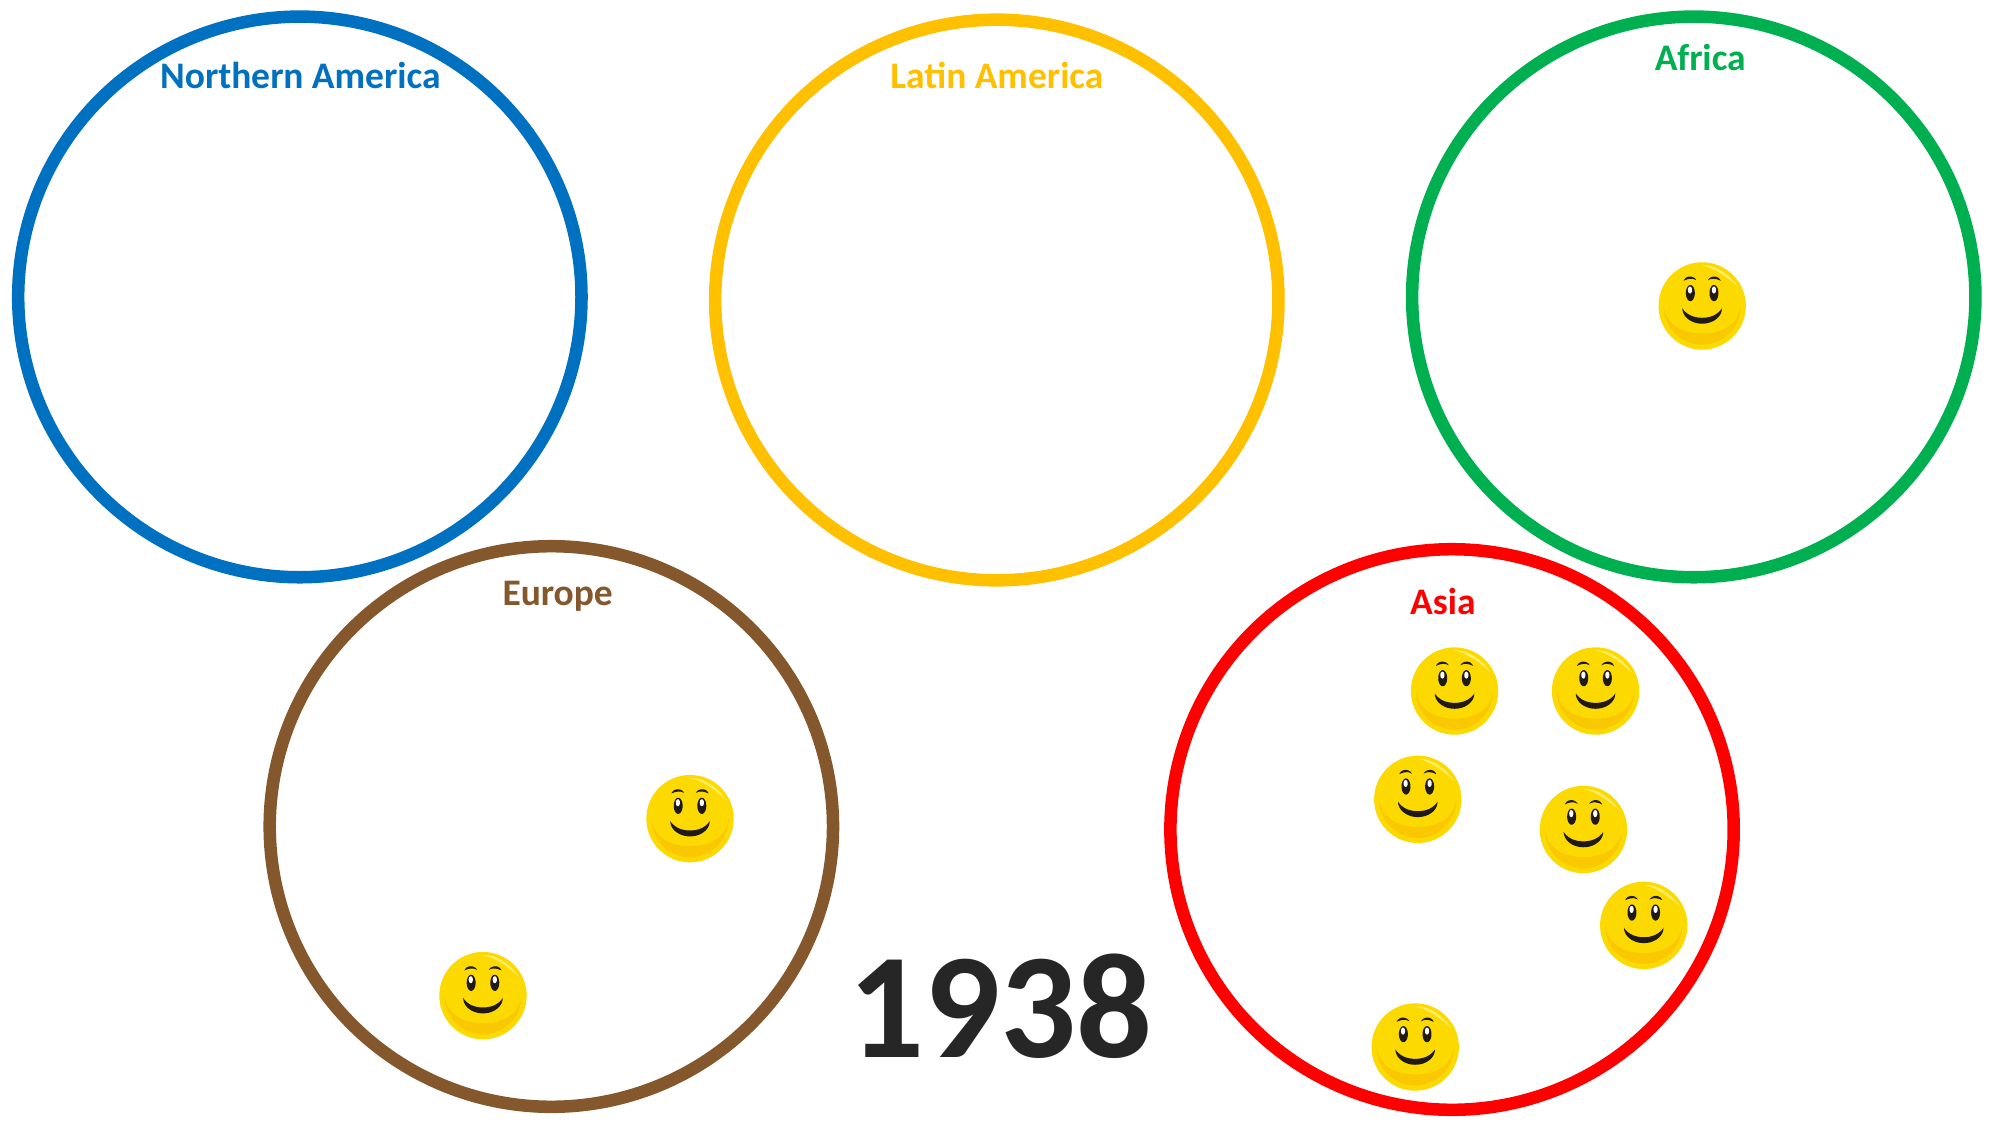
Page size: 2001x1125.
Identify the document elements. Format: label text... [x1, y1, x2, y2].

text_box [1411, 15, 1977, 579]
text_box Northern America [145, 43, 497, 104]
picture [1371, 1003, 1459, 1091]
picture [1374, 755, 1462, 843]
picture [1410, 647, 1499, 735]
text_box 1938 [820, 900, 1181, 1095]
picture [1551, 647, 1640, 735]
picture [439, 951, 527, 1040]
text_box [1169, 548, 1735, 1111]
text_box [178, 15, 422, 43]
text_box [714, 46, 1280, 582]
text_box Asia [1395, 569, 1493, 630]
text_box Latin America [875, 43, 1122, 104]
picture [646, 774, 734, 863]
text_box [268, 545, 835, 1108]
picture [1600, 881, 1688, 970]
text_box Europe [488, 560, 647, 621]
text_box Africa [1640, 25, 1788, 86]
text_box [881, 18, 1112, 43]
picture [1658, 262, 1746, 350]
picture [1539, 785, 1628, 874]
text_box [17, 61, 583, 579]
